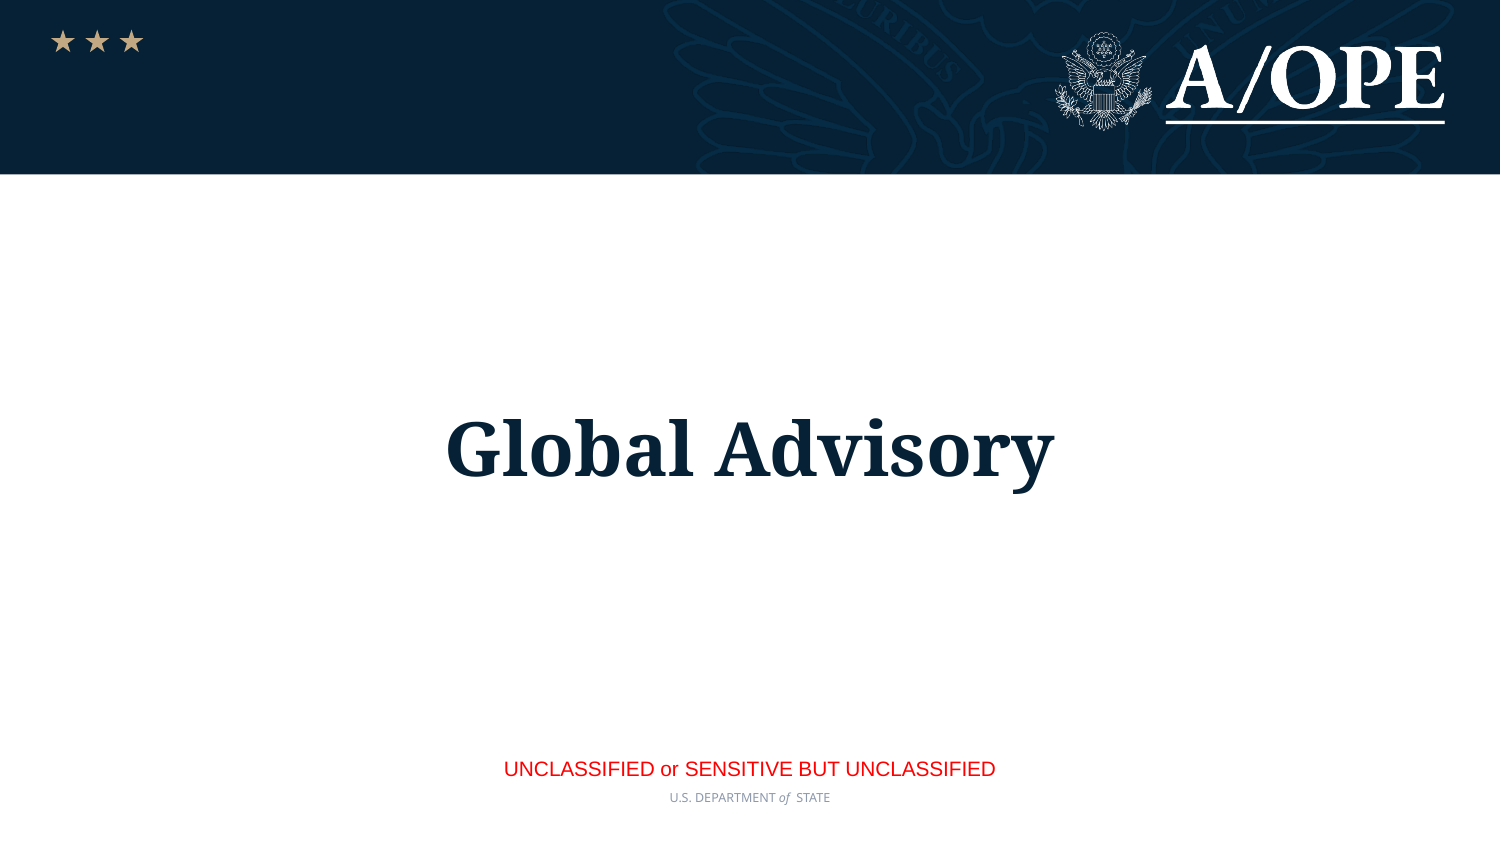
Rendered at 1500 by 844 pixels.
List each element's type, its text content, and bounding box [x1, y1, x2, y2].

picture [587, 0, 1500, 174]
text_box UNCLASSIFIED or SENSITIVE BUT UNCLASSIFIED [489, 747, 1011, 788]
title Global Advisory [51, 377, 1449, 516]
